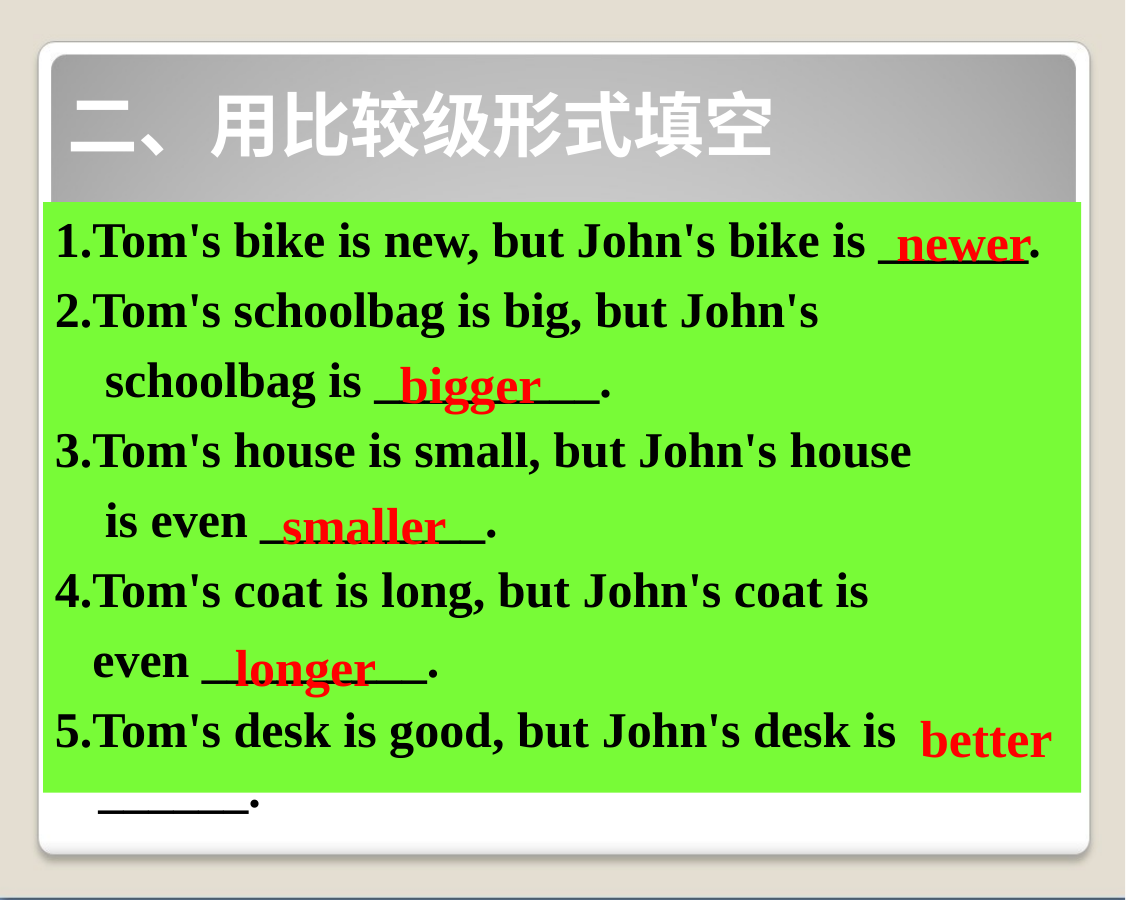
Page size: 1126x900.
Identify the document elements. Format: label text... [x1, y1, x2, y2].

text_box newer [881, 201, 1078, 279]
picture [0, 0, 1126, 900]
text_box smaller [267, 485, 516, 563]
text_box longer [219, 627, 468, 705]
text_box better [905, 698, 1083, 776]
text_box bigger [385, 343, 669, 421]
title 二、用比较级形式填空 [56, 60, 835, 186]
list 1.Tom's bike is new, but John's bike is ______. 2.Tom's schoolbag is big, but John's schoolbag is _________. 3.Tom's house is small, but John's house is even _________. 4.Tom's coat is long, but John's coat is even _________. 5.Tom's desk is good, but John's desk is ______. [43, 202, 1082, 793]
